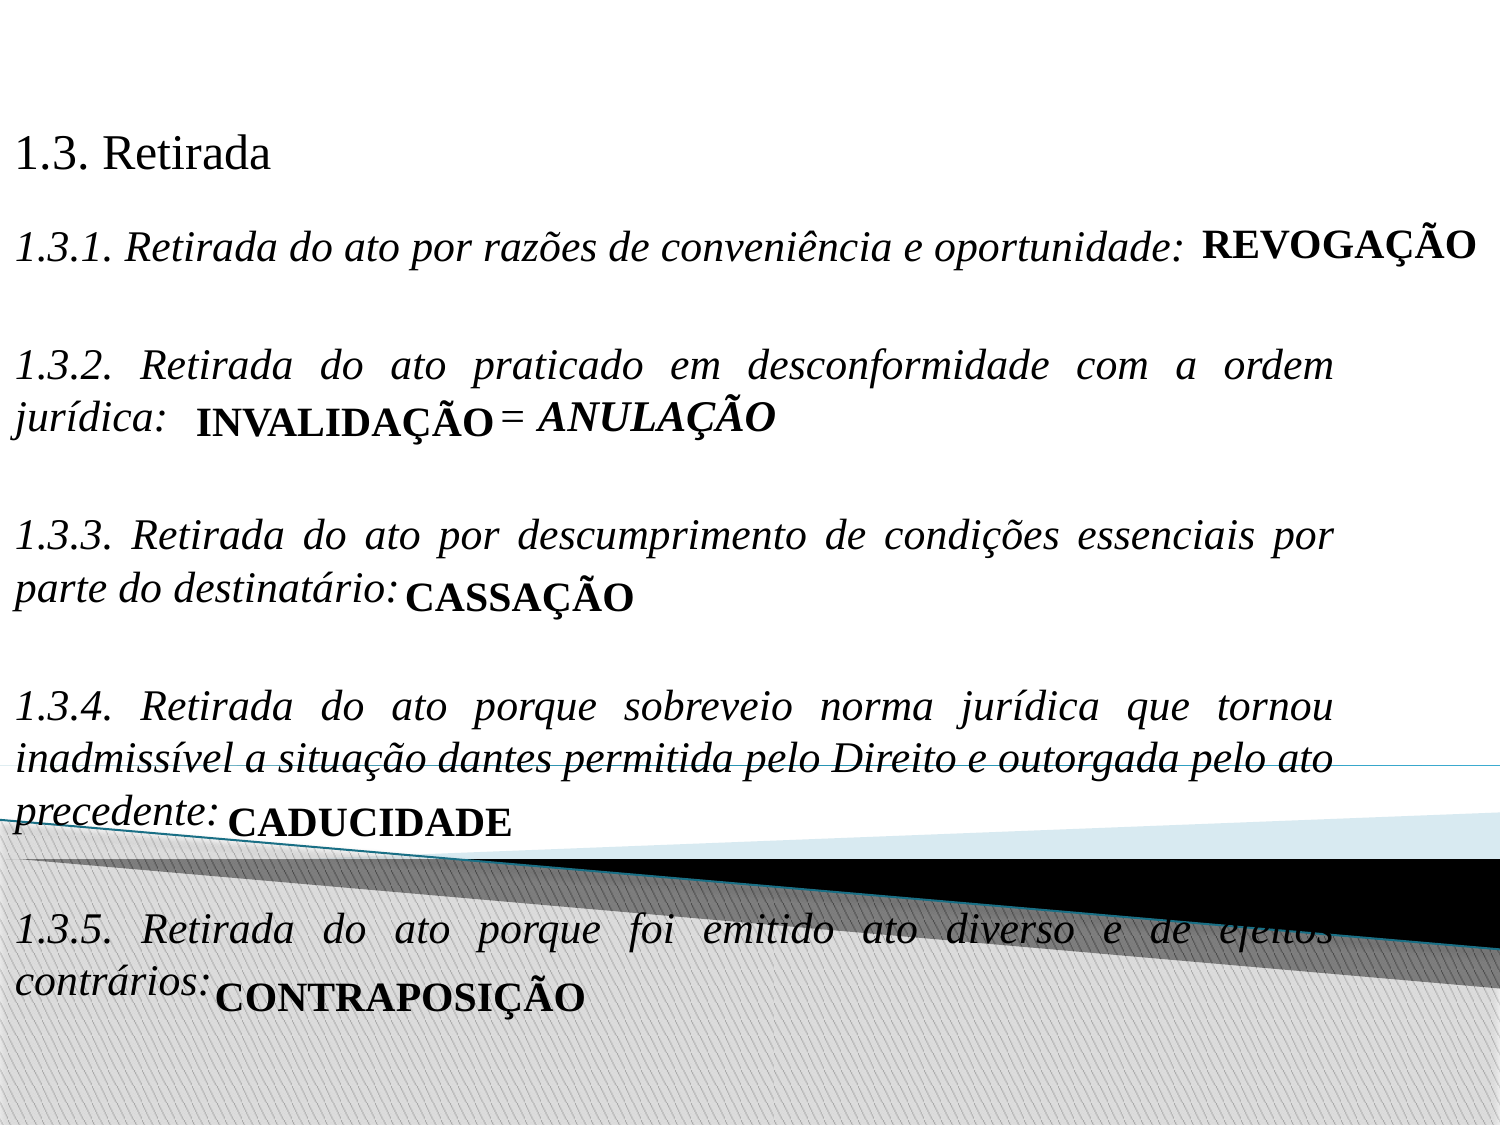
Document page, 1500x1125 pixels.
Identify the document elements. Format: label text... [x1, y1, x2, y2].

text_box REVOGAÇÃO [1187, 209, 1500, 275]
picture [1350, 938, 1500, 989]
text_box CONTRAPOSIÇÃO [199, 962, 602, 1028]
text_box CASSAÇÃO [390, 562, 650, 628]
text_box 1.3.1. Retirada do ato por razões de conveniência e oportunidade: 1.3.2. Retirada do ato praticado em desconformidade com a ordem jurídica: = ANULAÇÃO 1.3.3. Retirada do ato por descumprimento de condições essenciais por parte do destinatário: 1.3.4. Retirada do ato porque sobreveio norma jurídica que tornou inadmissível a situação dantes permitida pelo Direito e outorgada pelo ato precedente: 1.3.5. Retirada do ato porque foi emitido ato diverso e de efeitos contrários: [0, 209, 1350, 1012]
text_box 1.3. Retirada [0, 112, 1363, 188]
text_box CADUCIDADE [212, 787, 529, 853]
text_box INVALIDAÇÃO [181, 387, 510, 453]
